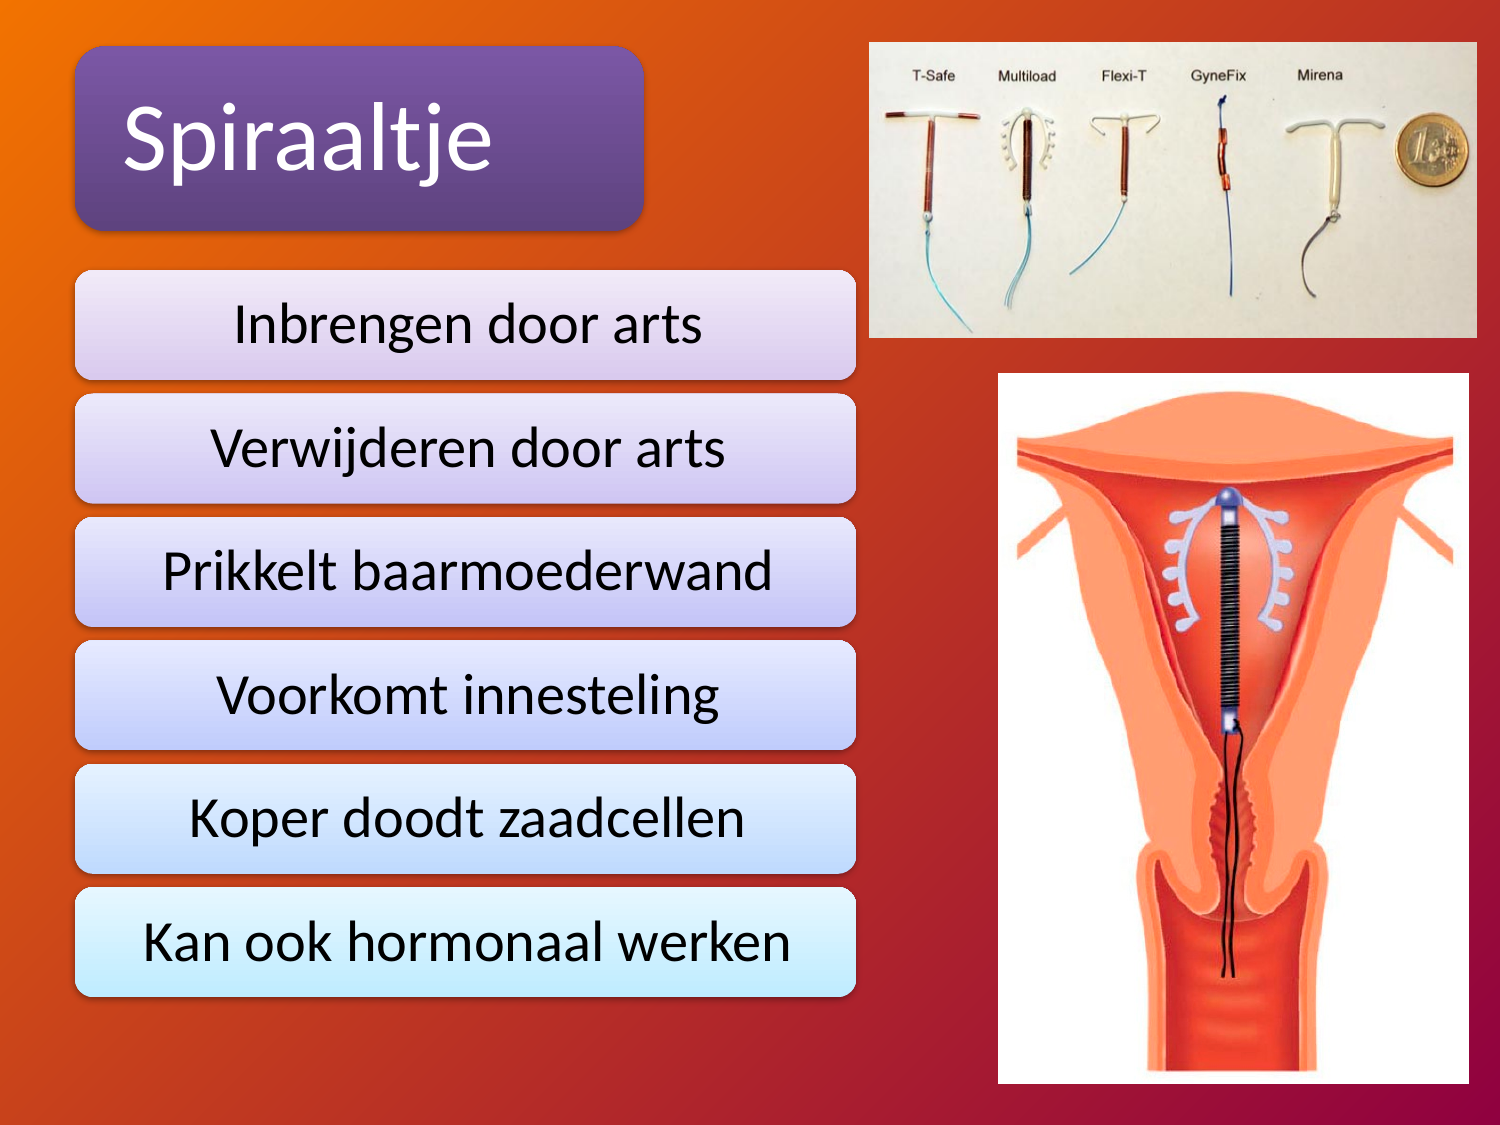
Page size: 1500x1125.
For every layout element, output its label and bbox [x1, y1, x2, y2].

list [74, 262, 857, 1006]
text_box [74, 44, 644, 233]
picture [869, 42, 1477, 339]
picture [997, 373, 1470, 1084]
